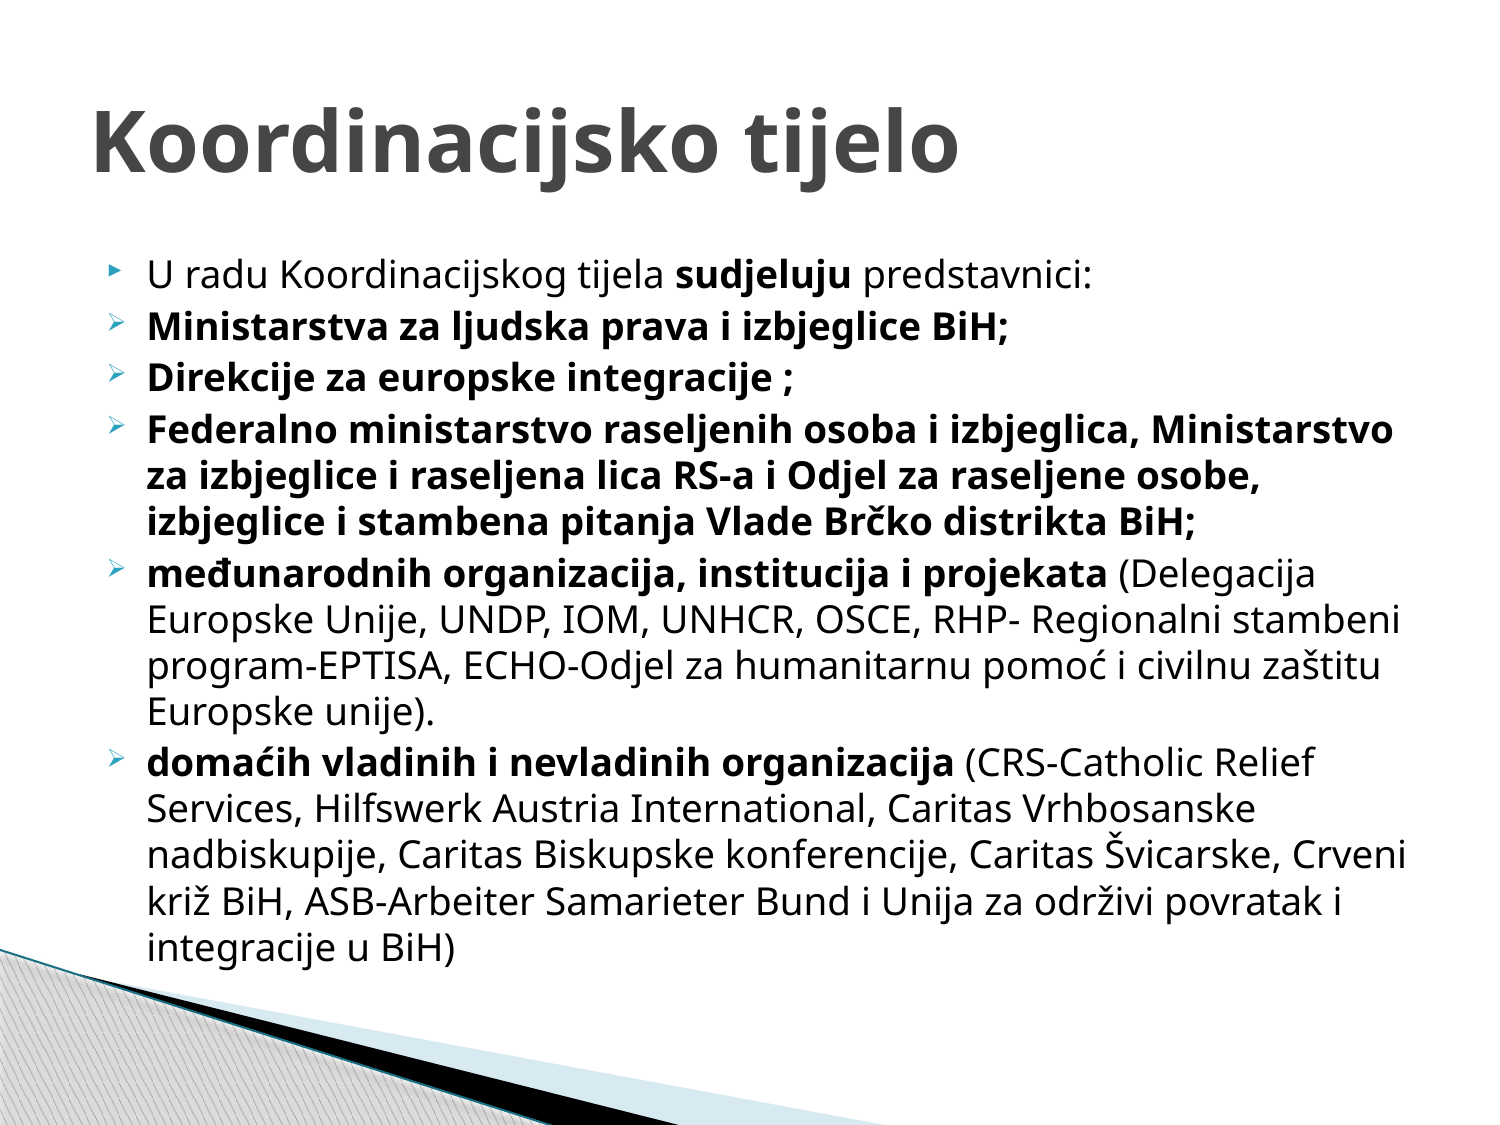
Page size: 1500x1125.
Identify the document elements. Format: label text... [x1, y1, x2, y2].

list U radu Koordinacijskog tijela sudjeluju predstavnici: Ministarstva za ljudska prava i izbjeglice BiH; Direkcije za europske integracije ; Federalno ministarstvo raseljenih osoba i izbjeglica, Ministarstvo za izbjeglice i raseljena lica RS-a i Odjel za raseljene osobe, izbjeglice i stambena pitanja Vlade Brčko distrikta BiH; međunarodnih organizacija, institucija i projekata (Delegacija Europske Unije, UNDP, IOM, UNHCR, OSCE, RHP- Regionalni stambeni program-EPTISA, ECHO-Odjel za humanitarnu pomoć i civilnu zaštitu Europske unije). domaćih vladinih i nevladinih organizacija (CRS-Catholic Relief Services, Hilfswerk Austria International, Caritas Vrhbosanske nadbiskupije, Caritas Biskupske konferencije, Caritas Švicarske, Crveni križ BiH, ASB-Arbeiter Samarieter Bund i Unija za održivi povratak i integracije u BiH) [75, 243, 1425, 986]
title Koordinacijsko tijelo [75, 45, 1425, 233]
